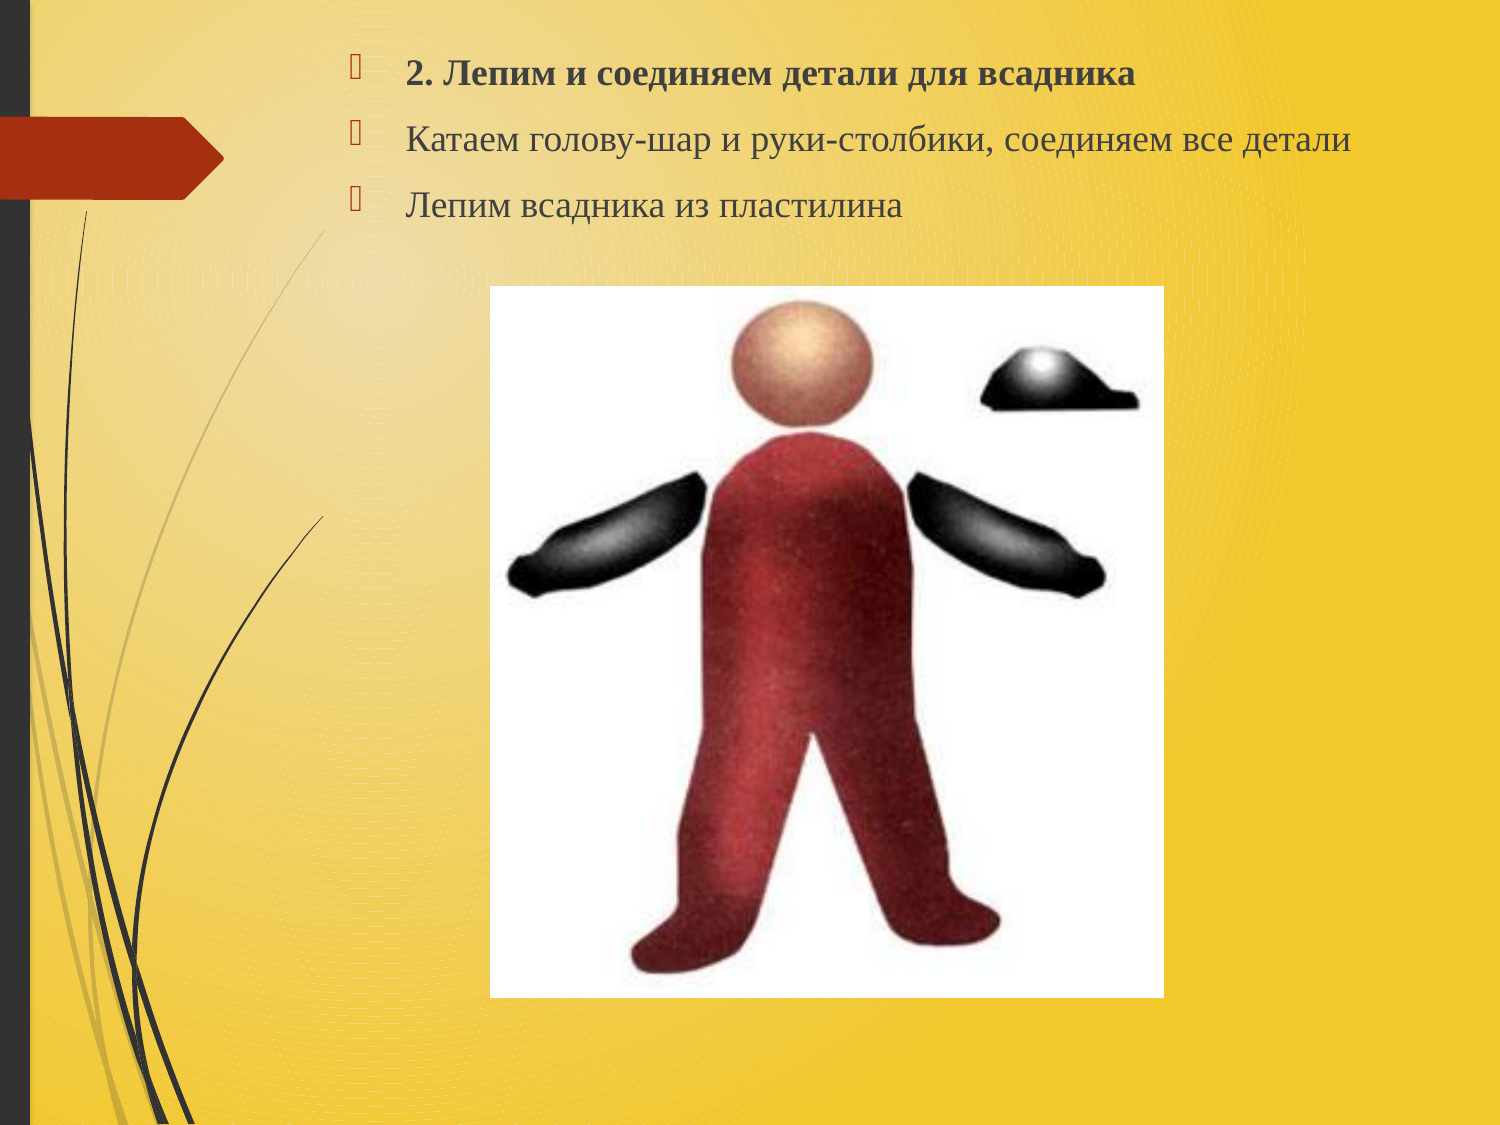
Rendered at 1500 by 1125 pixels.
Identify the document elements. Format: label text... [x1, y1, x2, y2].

picture [489, 286, 1164, 999]
list 2. Лепим и соединяем детали для всадника Катаем голову-шар и руки-столбики, соединяем все детали Лепим всадника из пластилина [334, 40, 1416, 936]
